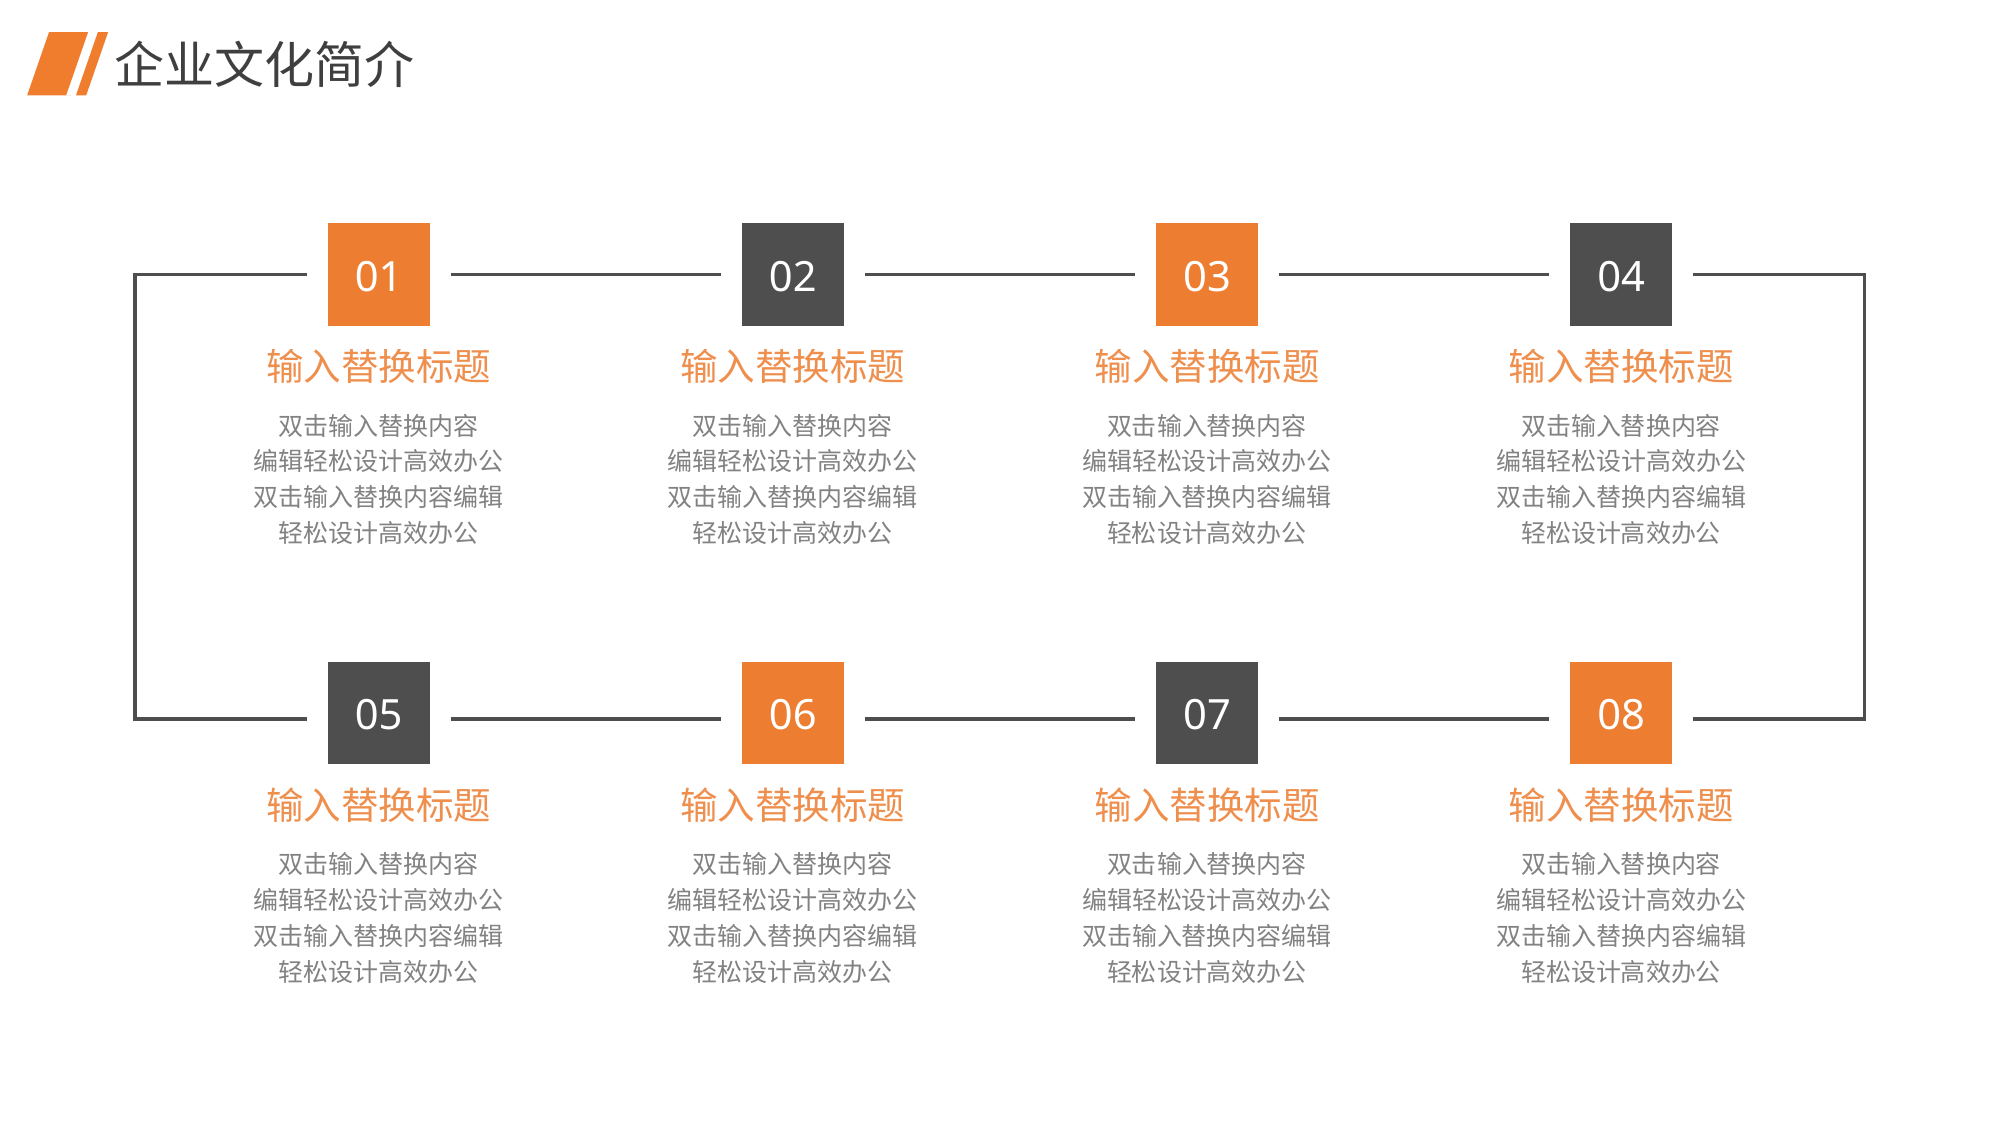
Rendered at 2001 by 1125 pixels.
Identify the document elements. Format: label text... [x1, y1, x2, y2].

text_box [203, 774, 555, 996]
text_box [617, 336, 969, 558]
text_box 08 [1559, 651, 1684, 774]
text_box 01 [316, 212, 441, 336]
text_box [617, 774, 969, 996]
text_box 02 [730, 212, 855, 336]
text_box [203, 336, 555, 558]
text_box 07 [1144, 651, 1270, 774]
text_box 04 [1559, 212, 1684, 336]
title 企业文化简介 [99, 25, 433, 102]
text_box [1031, 774, 1383, 996]
text_box 06 [730, 651, 855, 774]
text_box 03 [1144, 212, 1270, 336]
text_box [1031, 336, 1383, 558]
text_box 05 [316, 651, 441, 774]
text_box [1445, 336, 1797, 558]
text_box [134, 273, 1866, 720]
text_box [1445, 774, 1797, 996]
